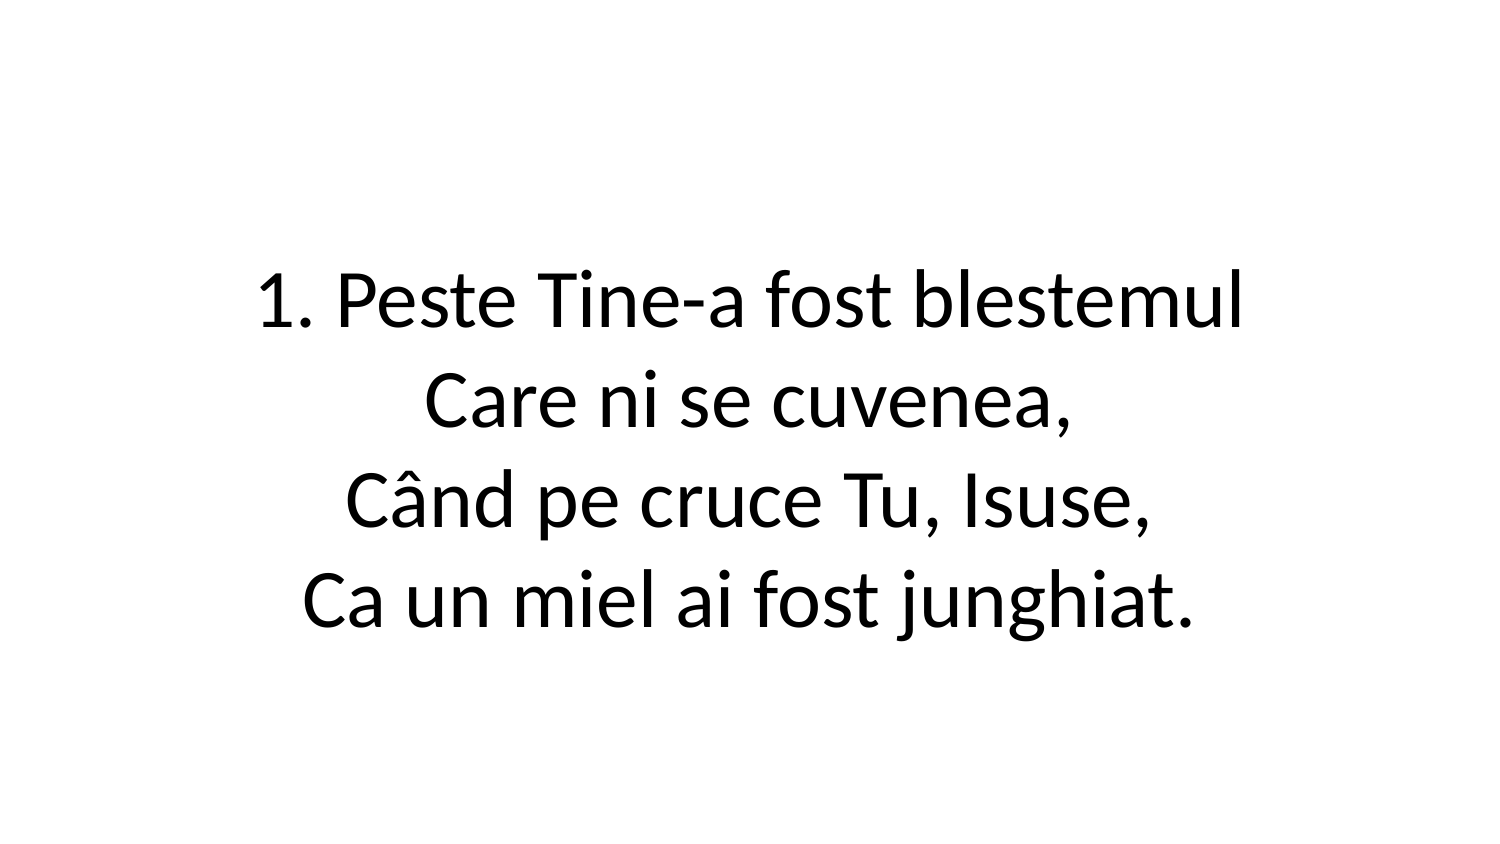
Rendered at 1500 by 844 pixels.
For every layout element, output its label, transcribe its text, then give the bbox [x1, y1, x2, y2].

text_box 1. Peste Tine-a fost blestemul Care ni se cuvenea, Când pe cruce Tu, Isuse, Ca un miel ai fost junghiat. [238, 192, 1262, 652]
